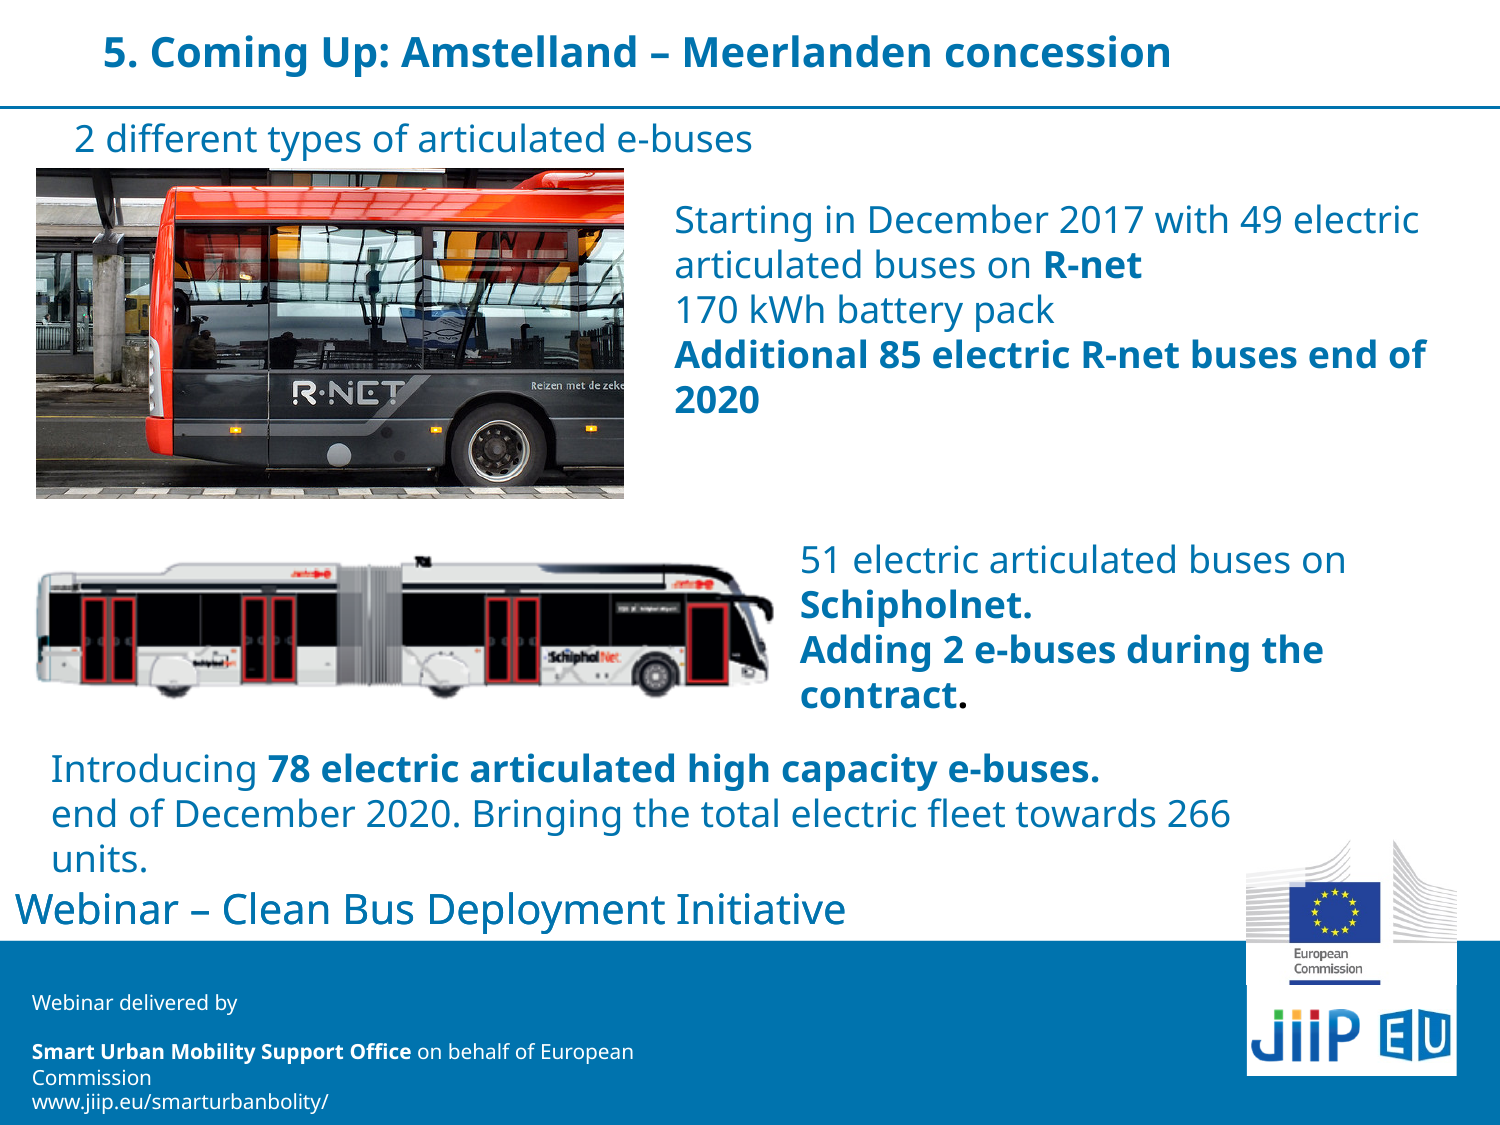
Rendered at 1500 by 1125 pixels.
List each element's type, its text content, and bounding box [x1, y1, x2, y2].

picture [1251, 1009, 1360, 1063]
picture [1369, 1009, 1455, 1063]
text_box 51 electric articulated buses on Schipholnet. Adding 2 e-buses during the contract. [710, 483, 1486, 768]
text_box Starting in December 2017 with 49 electric articulated buses on R-net 170 kWh battery pack Additional 85 electric R-net buses end of 2020 [624, 168, 1500, 499]
text_box 5. Coming Up: Amstelland – Meerlanden concession [88, 18, 1384, 83]
picture [0, 539, 809, 713]
text_box Webinar delivered by Smart Urban Mobility Support Office on behalf of European Commission www.jiip.eu/smarturbanbolity/ [17, 981, 750, 1122]
text_box Webinar – Clean Bus Deployment Initiative [0, 875, 918, 941]
picture [1246, 839, 1457, 985]
picture [36, 168, 624, 499]
text_box [0, 940, 1500, 1125]
text_box [1246, 940, 1458, 1077]
text_box Introducing 78 electric articulated high capacity e-buses. end of December 2020. Bringing the total electric fleet towards 266 units. [36, 737, 1306, 888]
text_box 2 different types of articulated e-buses [59, 108, 1413, 168]
